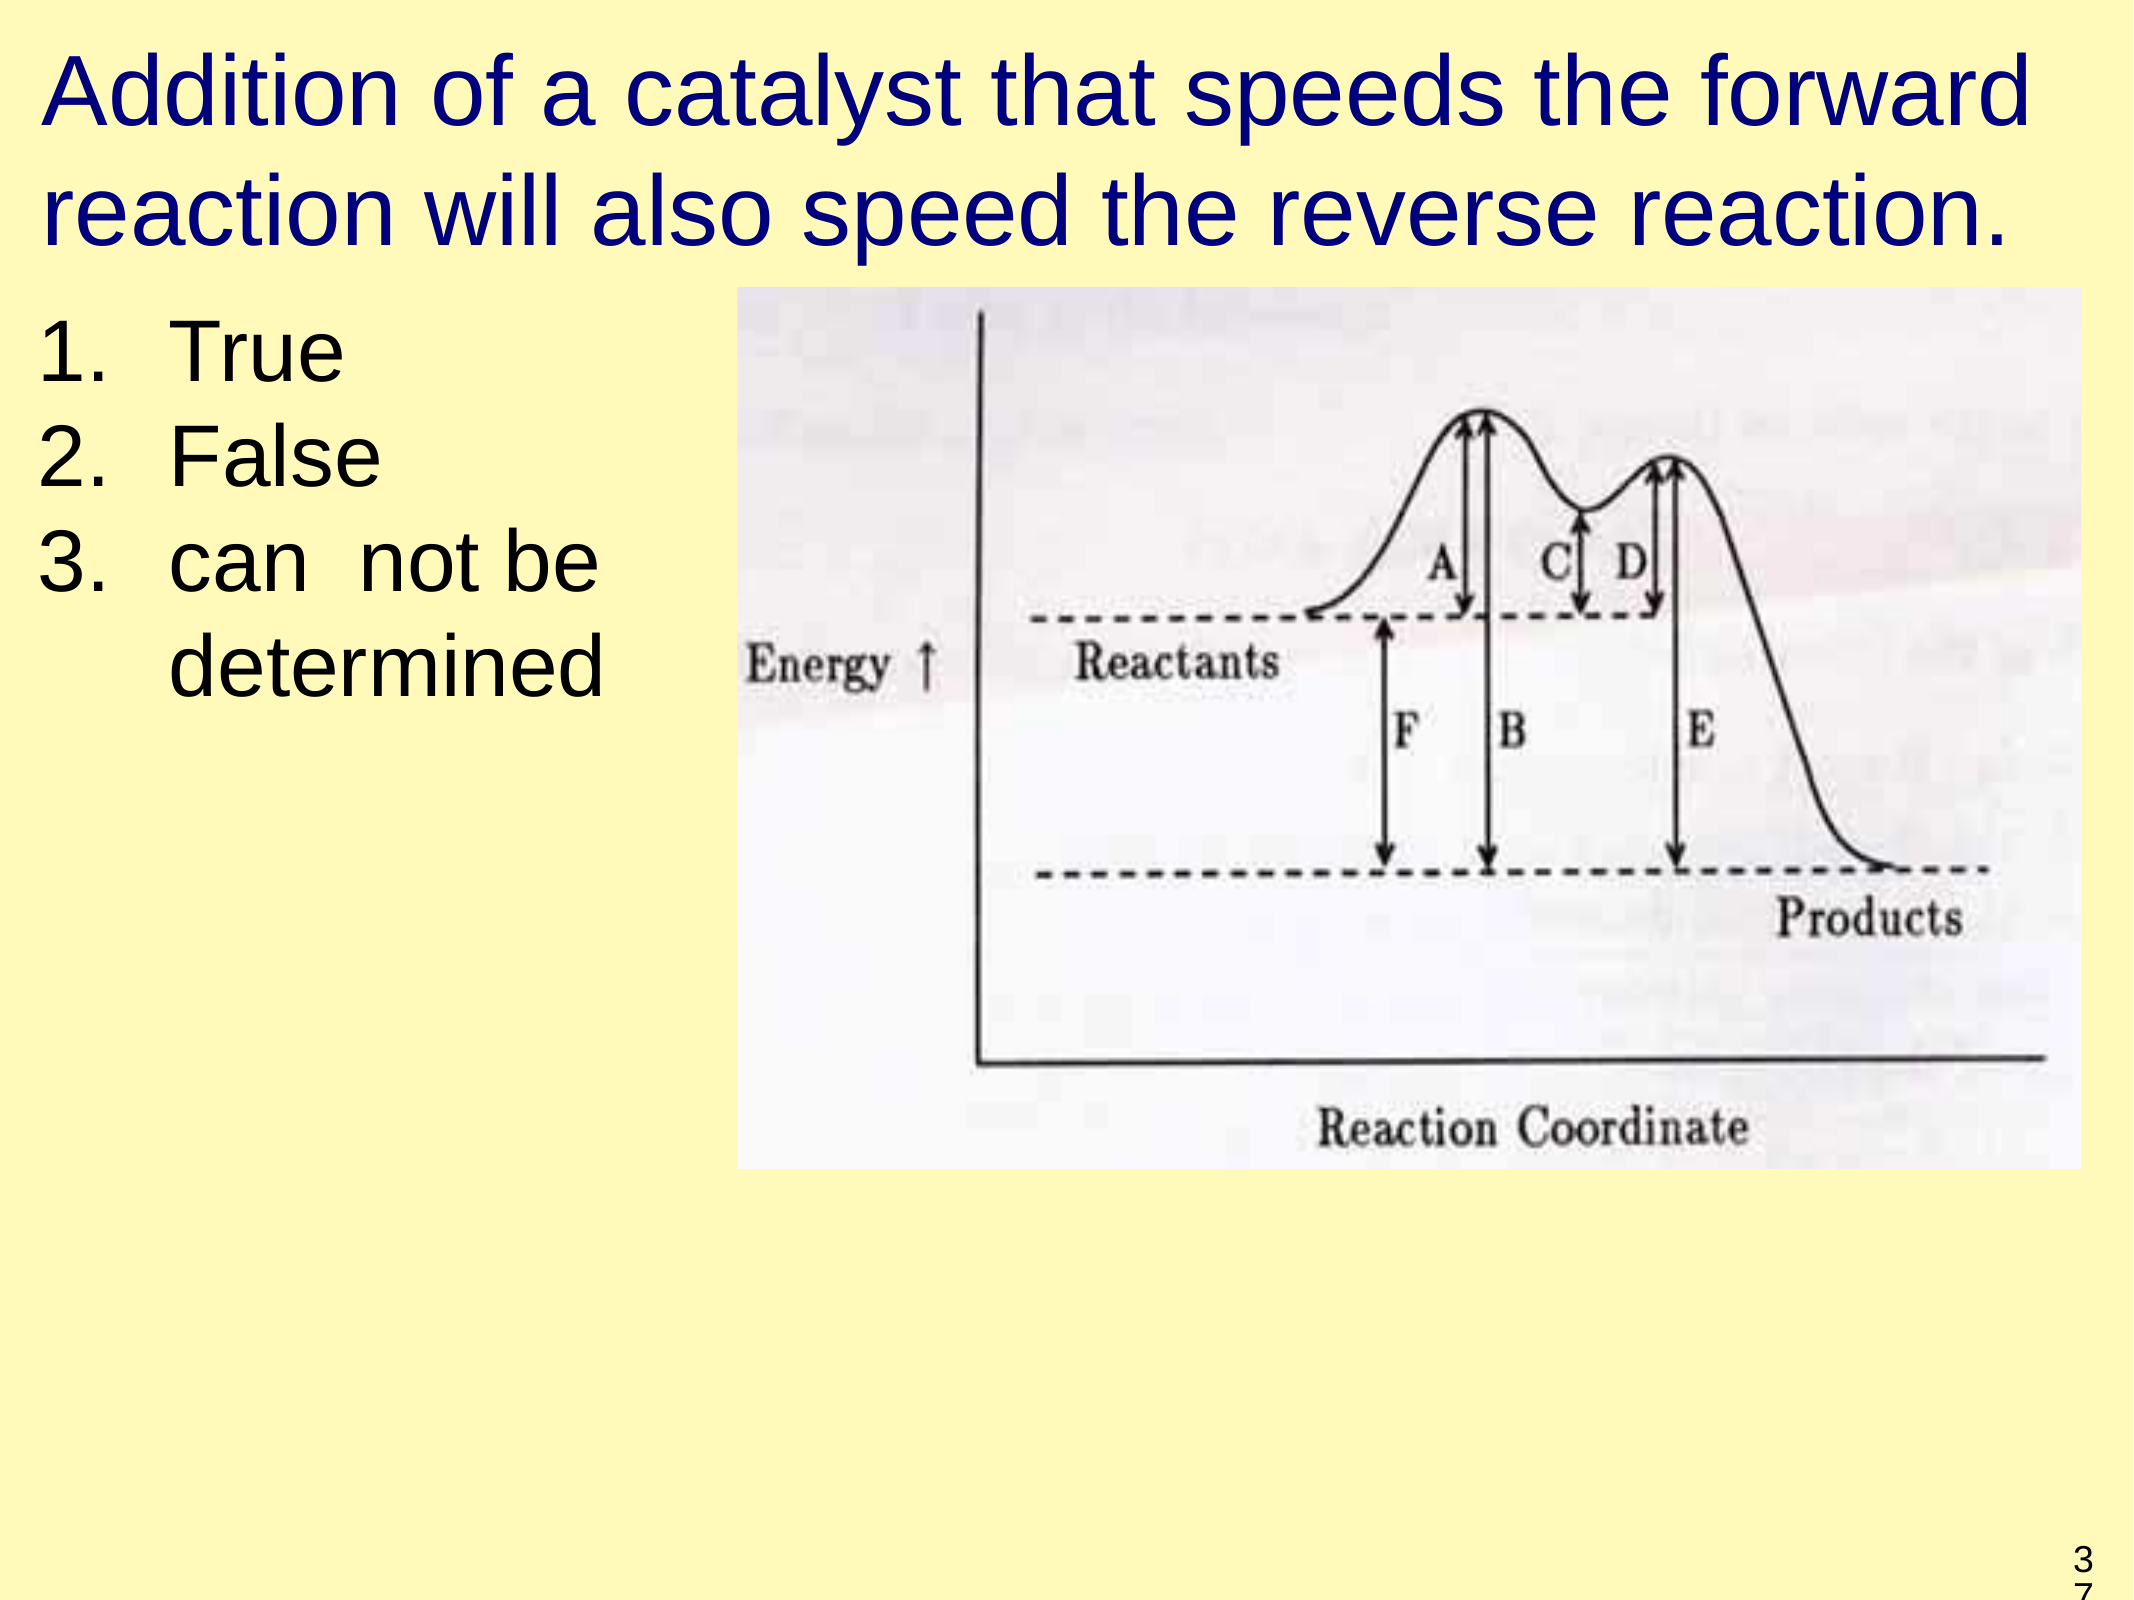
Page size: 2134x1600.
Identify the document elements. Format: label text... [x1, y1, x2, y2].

picture [737, 287, 2082, 1169]
title Addition of a catalyst that speeds the forward reaction will also speed the reverse reaction. [32, 16, 2113, 286]
list True False can not be determined [28, 284, 751, 1572]
slide_number 37 [2057, 1526, 2120, 1586]
